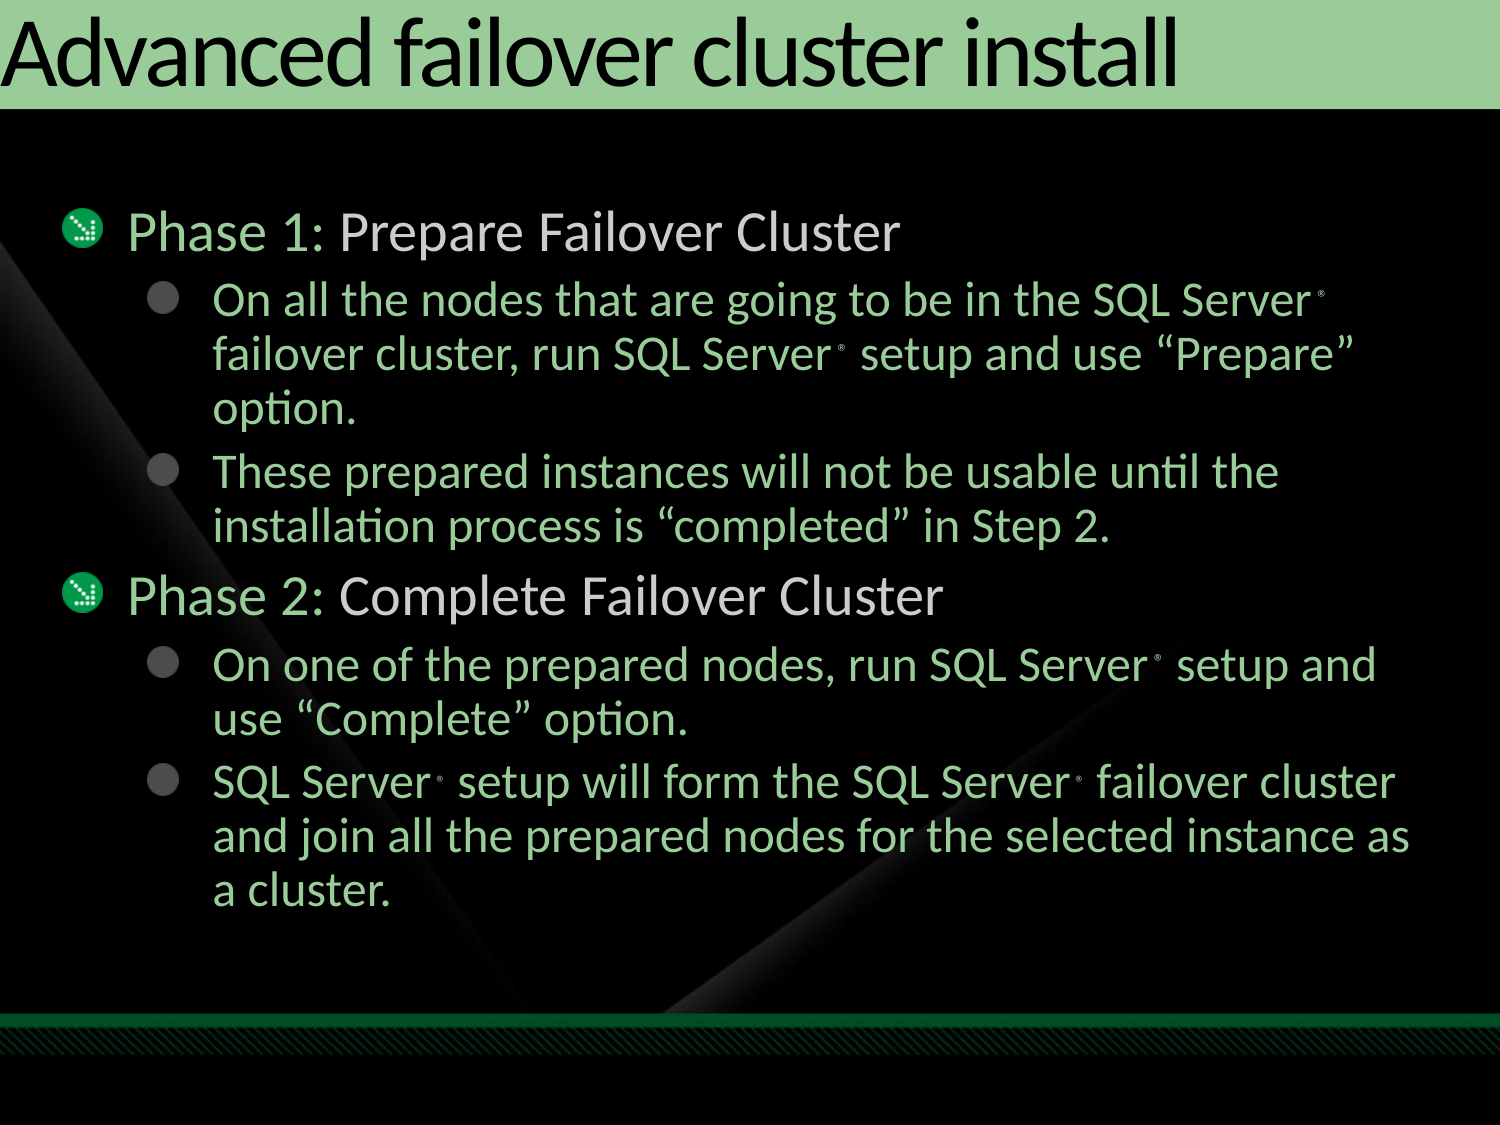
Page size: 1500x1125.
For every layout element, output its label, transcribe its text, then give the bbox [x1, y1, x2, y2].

title Advanced failover cluster install [0, 0, 1500, 110]
picture [0, 110, 1500, 1125]
list Phase 1: Prepare Failover Cluster On all the nodes that are going to be in the SQL Server ® failover cluster, run SQL Server ® setup and use “Prepare” option. These prepared instances will not be usable until the installation process is “completed” in Step 2. Phase 2: Complete Failover Cluster On one of the prepared nodes, run SQL Server ® setup and use “Complete” option. SQL Server ® setup will form the SQL Server ® failover cluster and join all the prepared nodes for the selected instance as a cluster. [62, 200, 1438, 980]
